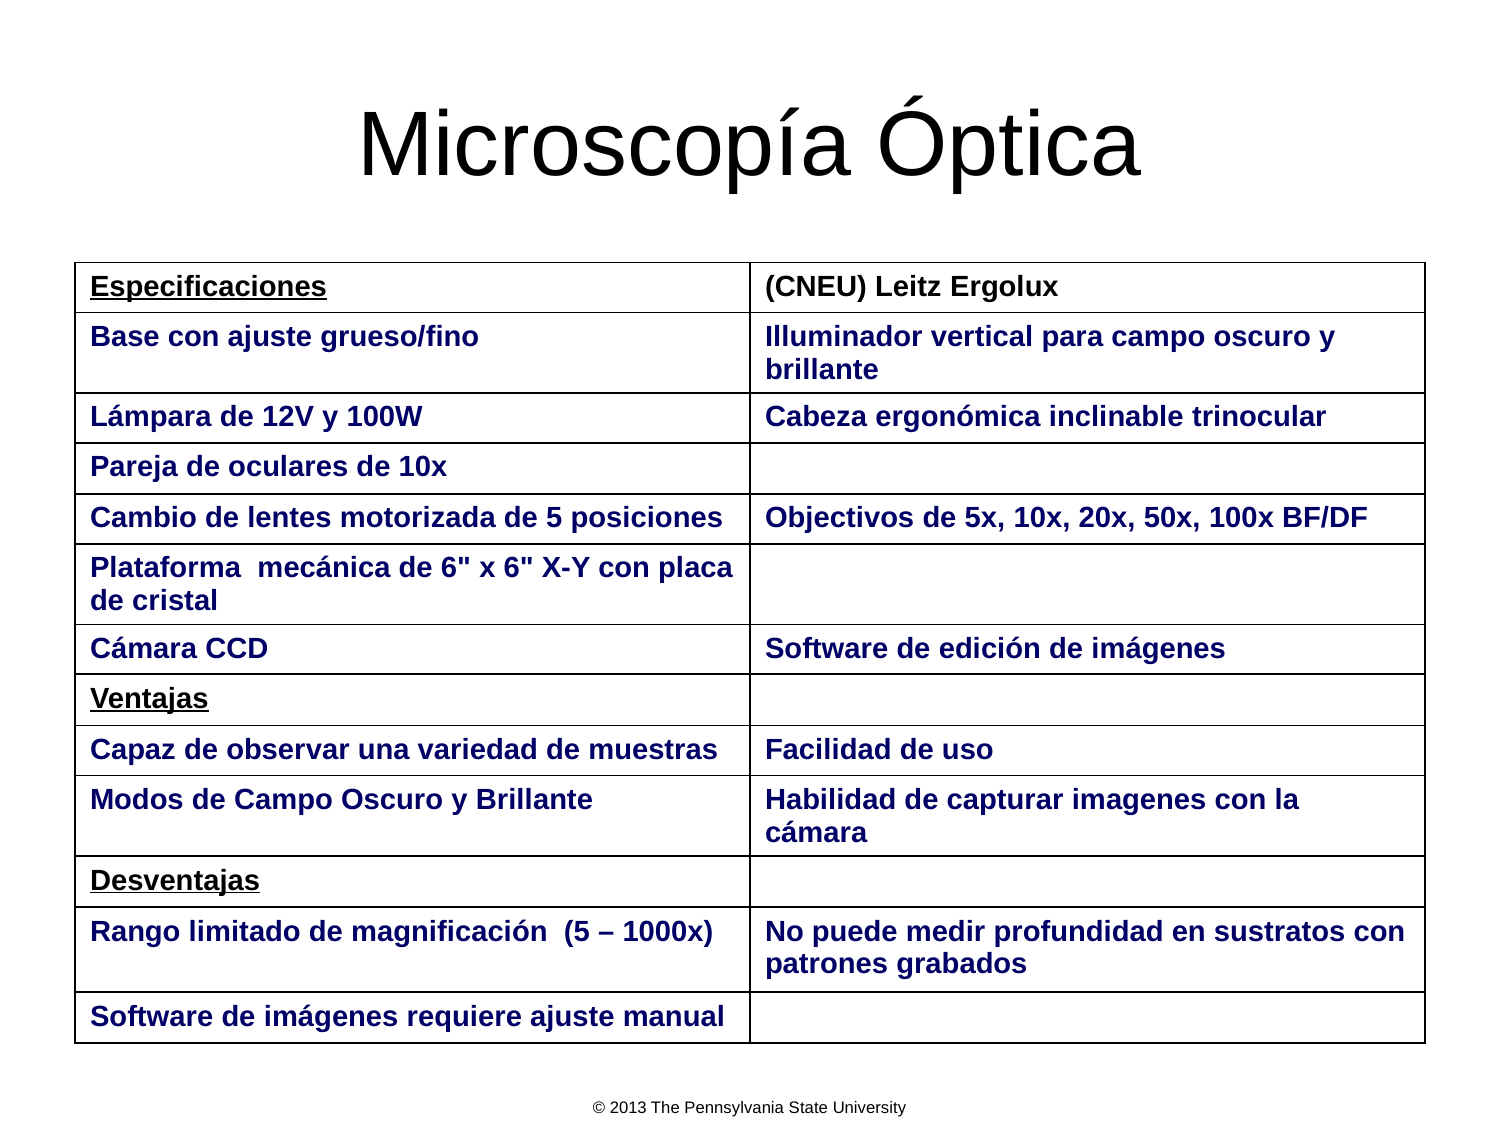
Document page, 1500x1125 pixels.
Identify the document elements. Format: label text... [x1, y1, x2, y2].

table_cell Modos de Campo Oscuro y Brillante [76, 776, 749, 855]
table_cell Pareja de oculares de 10x [76, 444, 749, 493]
table_cell Rango limitado de magnificación (5 – 1000x) [76, 908, 749, 991]
table_cell [751, 857, 1424, 906]
table_cell [751, 545, 1424, 624]
table_cell Software de imágenes requiere ajuste manual [76, 993, 749, 1042]
table_header (CNEU) Leitz Ergolux [751, 263, 1424, 312]
table_cell Facilidad de uso [751, 726, 1424, 775]
table_cell Cambio de lentes motorizada de 5 posiciones [76, 495, 749, 543]
table_cell Cámara CCD [76, 625, 749, 673]
table_cell Lámpara de 12V y 100W [76, 394, 749, 442]
table_cell Plataforma mecánica de 6" x 6" X-Y con placa de cristal [76, 545, 749, 624]
table_cell Habilidad de capturar imagenes con la cámara [751, 776, 1424, 855]
table_cell Illuminador vertical para campo oscuro y brillante [751, 313, 1424, 392]
table_cell [751, 444, 1424, 493]
title Microscopía Óptica [74, 44, 1426, 233]
table_cell Cabeza ergonómica inclinable trinocular [751, 394, 1424, 442]
table_cell No puede medir profundidad en sustratos con patrones grabados [751, 908, 1424, 991]
table_cell Objectivos de 5x, 10x, 20x, 50x, 100x BF/DF [751, 495, 1424, 543]
table_cell [751, 993, 1424, 1042]
table_header Especificaciones [76, 263, 749, 312]
table_cell [751, 675, 1424, 725]
table_cell Base con ajuste grueso/fino [76, 313, 749, 392]
table_cell Software de edición de imágenes [751, 625, 1424, 673]
table_cell Capaz de observar una variedad de muestras [76, 726, 749, 775]
table_cell Desventajas [76, 857, 749, 906]
table_cell Ventajas [76, 675, 749, 725]
